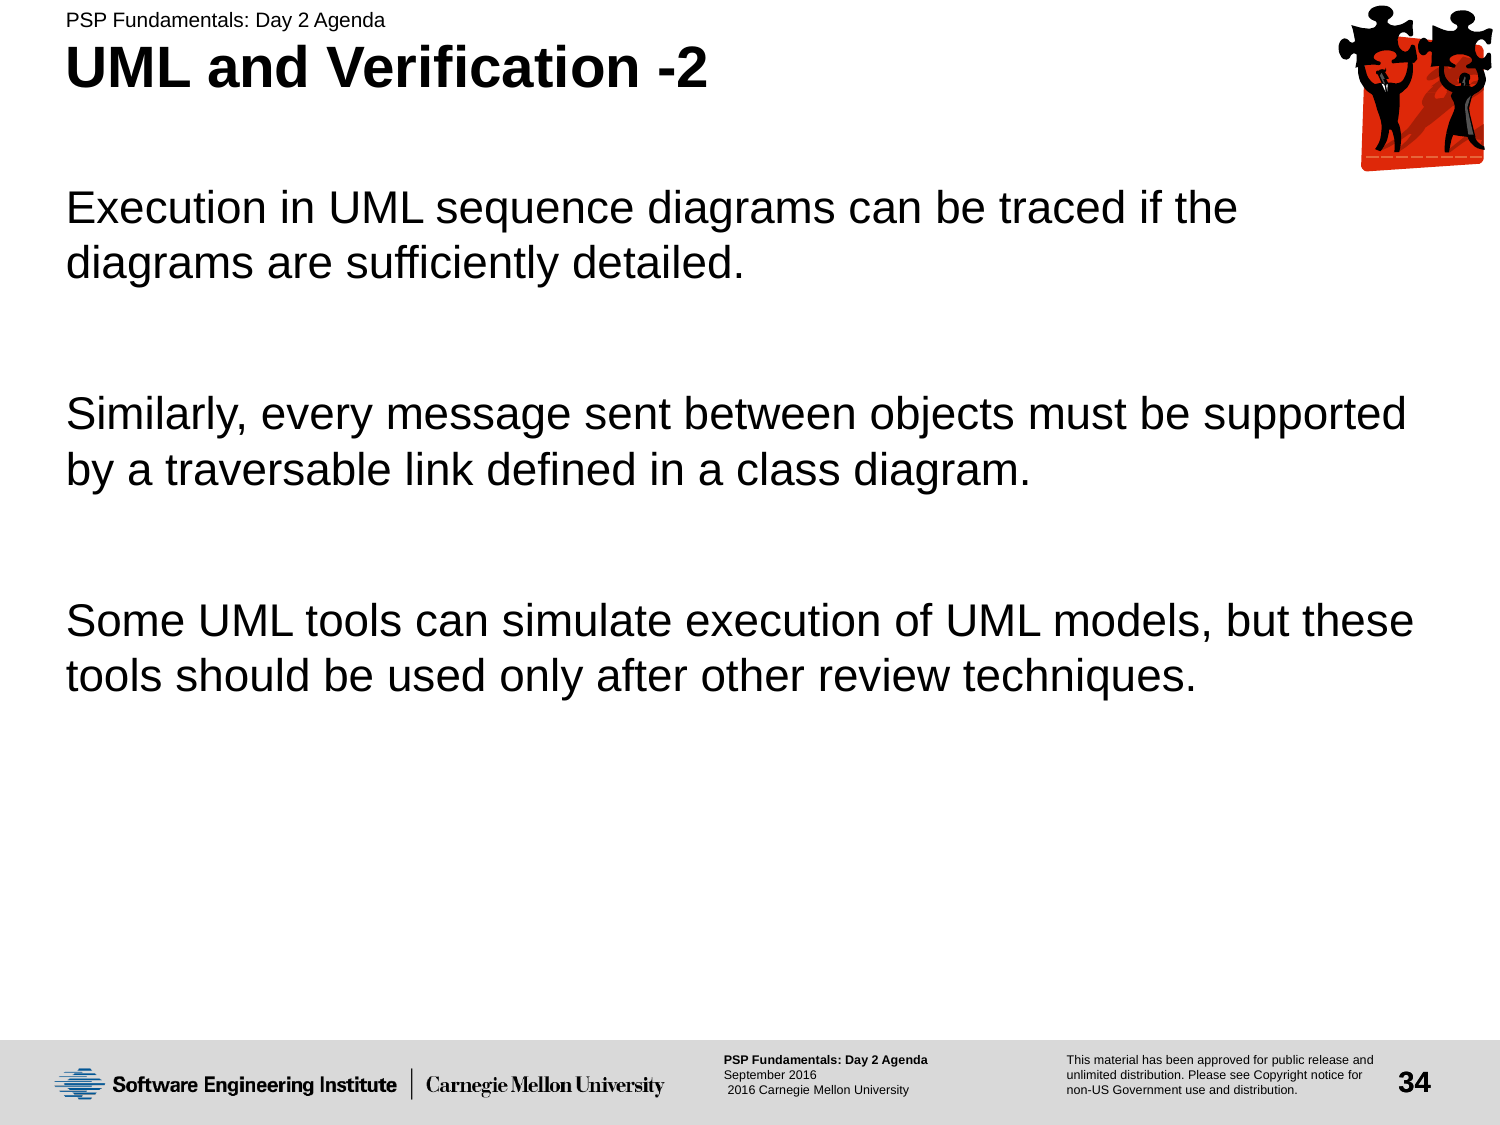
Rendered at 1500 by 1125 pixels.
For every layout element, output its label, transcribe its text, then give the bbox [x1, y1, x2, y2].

picture [1338, 4, 1494, 172]
picture [46, 1061, 673, 1104]
list Execution in UML sequence diagrams can be traced if the diagrams are sufficiently detailed. Similarly, every message sent between objects must be supported by a traversable link defined in a class diagram. Some UML tools can simulate execution of UML models, but these tools should be used only after other review techniques. [65, 177, 1431, 1000]
title UML and Verification -2 [65, 37, 1338, 148]
